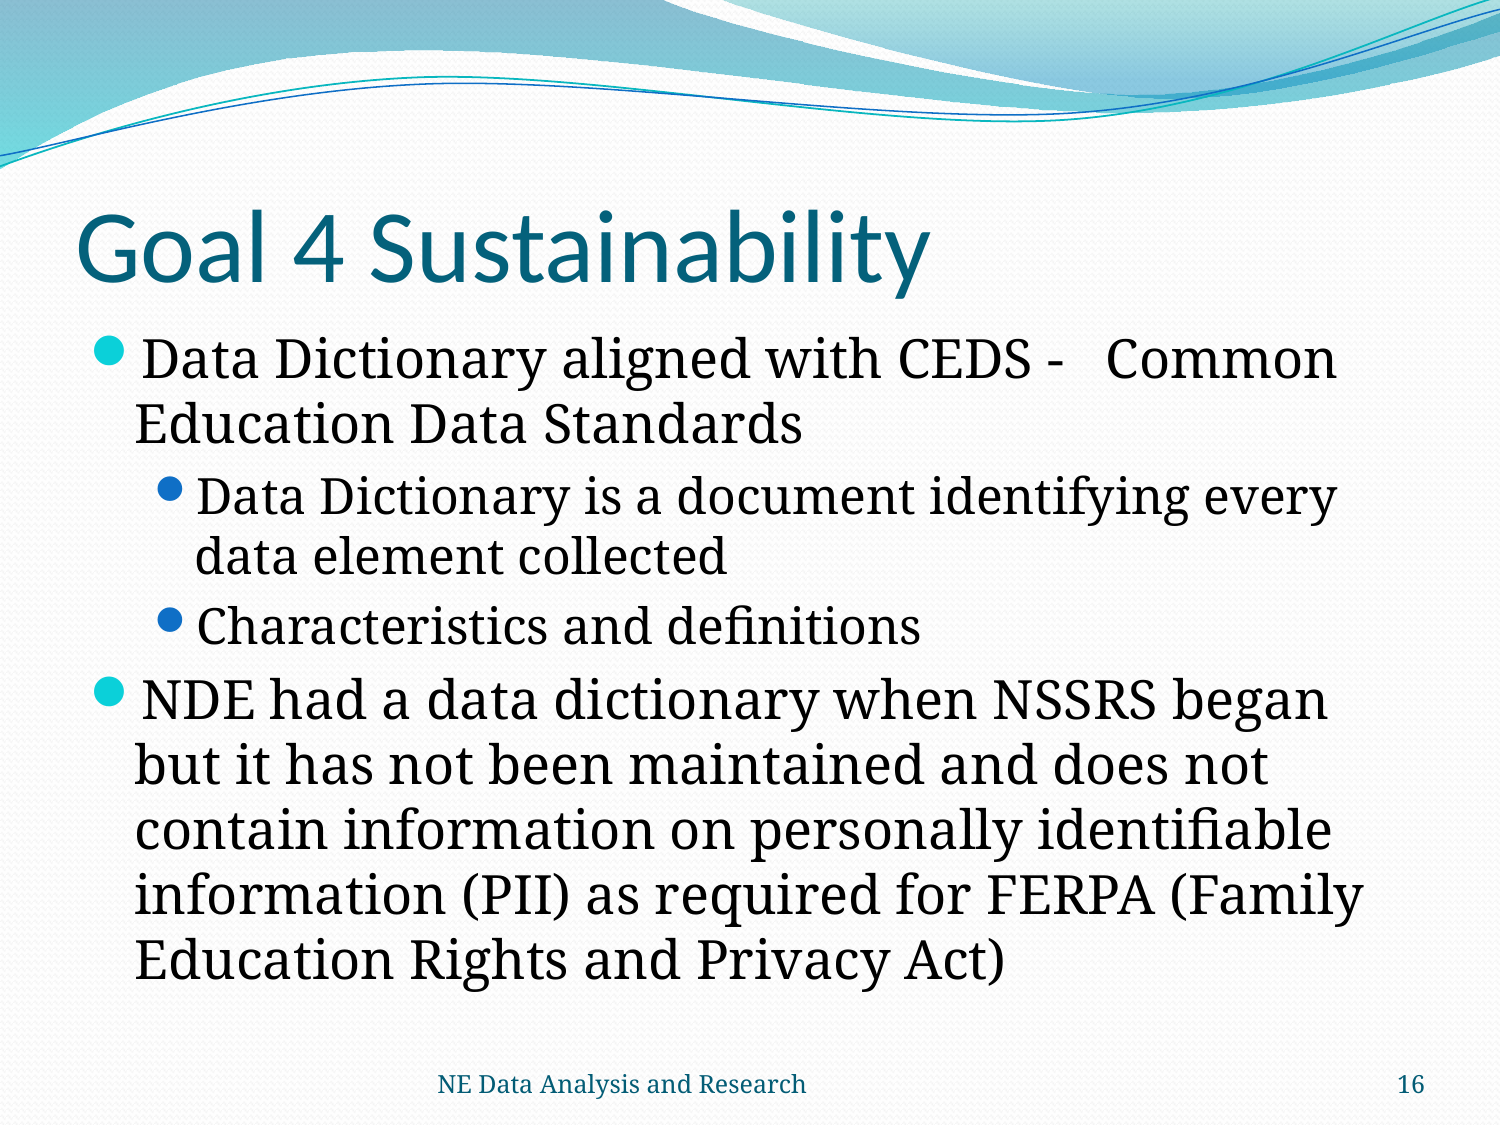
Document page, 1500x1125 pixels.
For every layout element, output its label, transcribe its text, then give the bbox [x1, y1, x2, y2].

list Data Dictionary aligned with CEDS - Common Education Data Standards Data Dictionary is a document identifying every data element collected Characteristics and definitions NDE had a data dictionary when NSSRS began but it has not been maintained and does not contain information on personally identifiable information (PII) as required for FERPA (Family Education Rights and Privacy Act) [75, 317, 1425, 1038]
slide_number 16 [1299, 1042, 1425, 1103]
footer NE Data Analysis and Research [437, 1042, 988, 1103]
title Goal 4 Sustainability [75, 115, 1425, 303]
